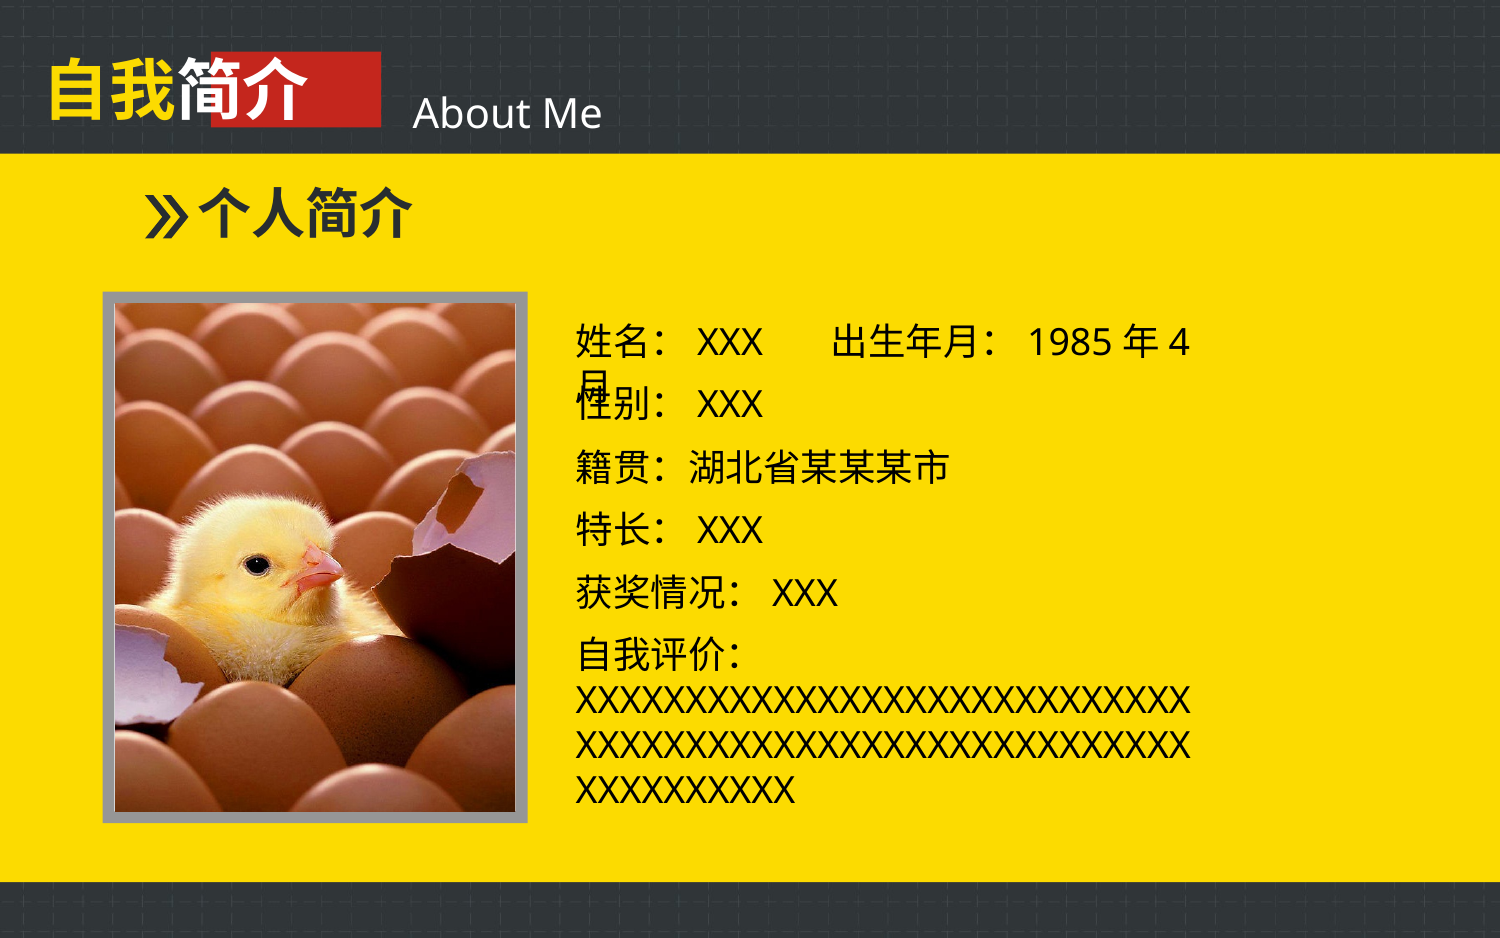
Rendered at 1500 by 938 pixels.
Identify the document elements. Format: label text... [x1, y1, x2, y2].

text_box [102, 291, 528, 824]
text_box 个人简介 [182, 172, 430, 252]
text_box [0, 153, 1500, 883]
text_box 获奖情况：XXX [560, 561, 1224, 622]
text_box 姓名：XXX 出生年月：1985年4月 [560, 310, 1224, 372]
title 自我简介 [29, 36, 395, 140]
picture [0, 0, 1500, 153]
text_box About Me [397, 79, 618, 145]
text_box 特长：XXX [560, 498, 1224, 559]
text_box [144, 194, 189, 239]
text_box 籍贯：湖北省某某某市 [560, 436, 1224, 497]
text_box 自我评价：XXXXXXXXXXXXXXXXXXXXXXXXXXXXXXXXXXXXXXXXXXXXXXXXXXXXXXXXXXXXXXXXXX [560, 623, 1224, 819]
text_box 性别：XXX [560, 372, 1224, 433]
picture [0, 883, 1500, 938]
